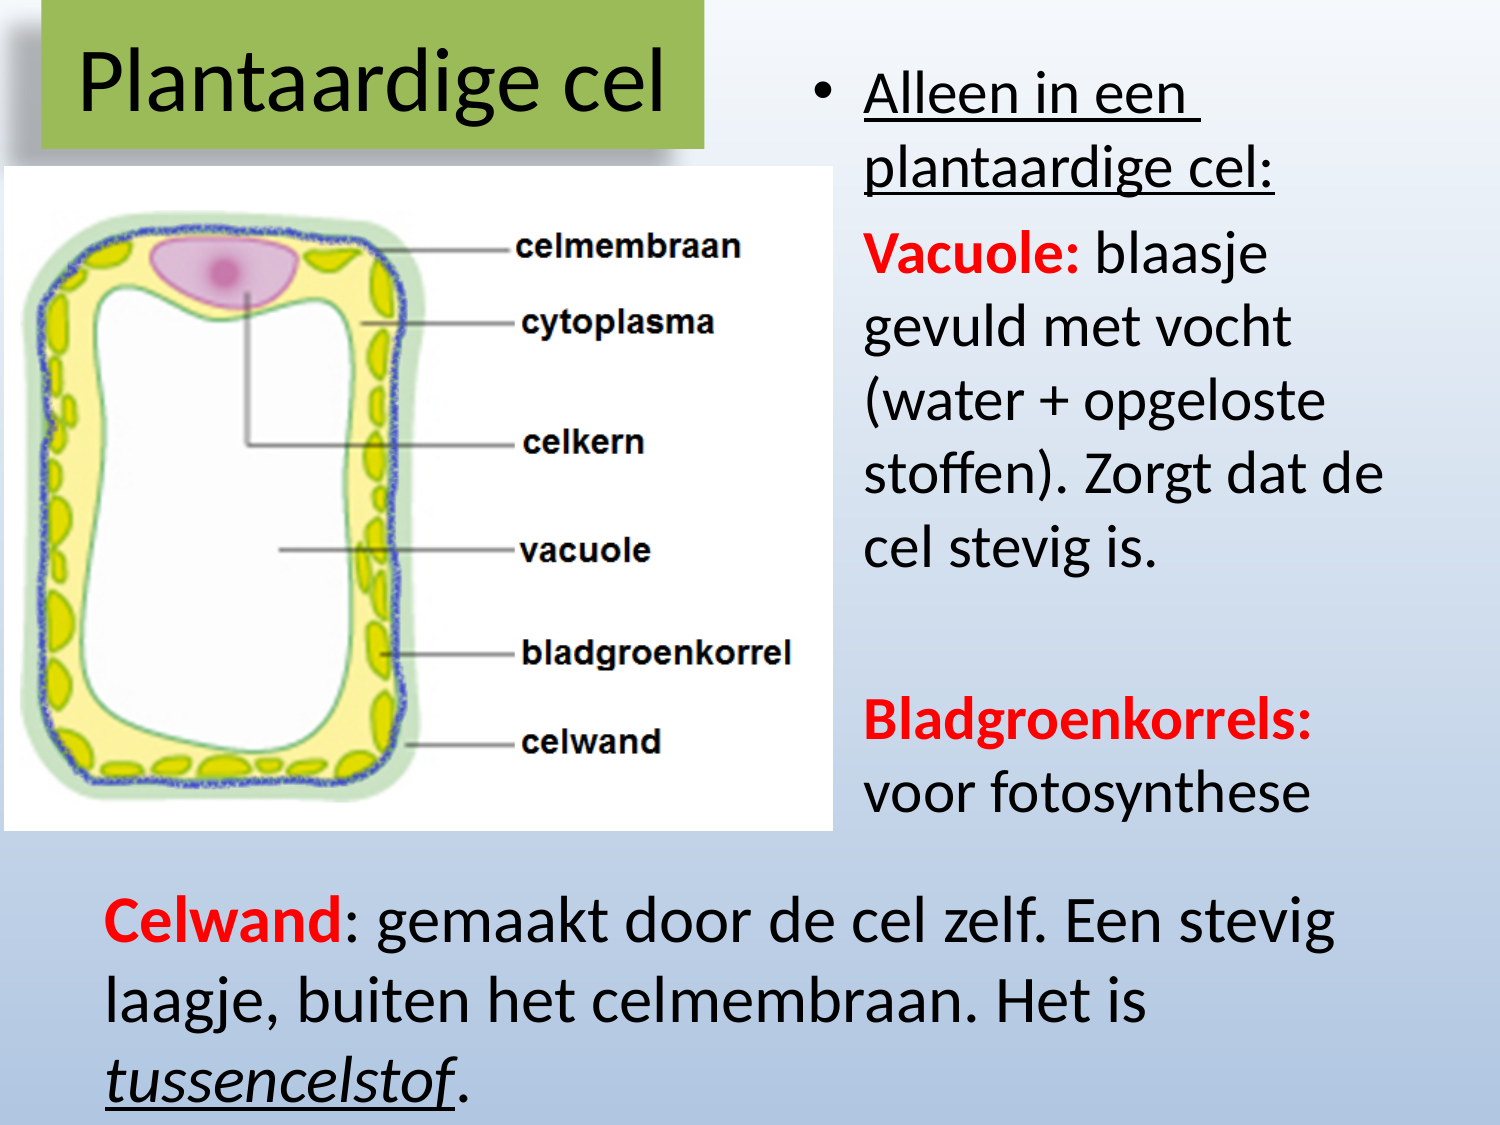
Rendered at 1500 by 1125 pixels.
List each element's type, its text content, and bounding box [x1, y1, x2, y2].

text_box Celwand: gemaakt door de cel zelf. Een stevig laagje, buiten het celmembraan. Het is tussencelstof. [90, 868, 1425, 1124]
list Alleen in een plantaardige cel: Vacuole: blaasje gevuld met vocht (water + opgeloste stoffen). Zorgt dat de cel stevig is. Bladgroenkorrels: voor fotosynthese [797, 45, 1425, 835]
title Plantaardige cel [41, 0, 705, 149]
picture [4, 165, 833, 831]
